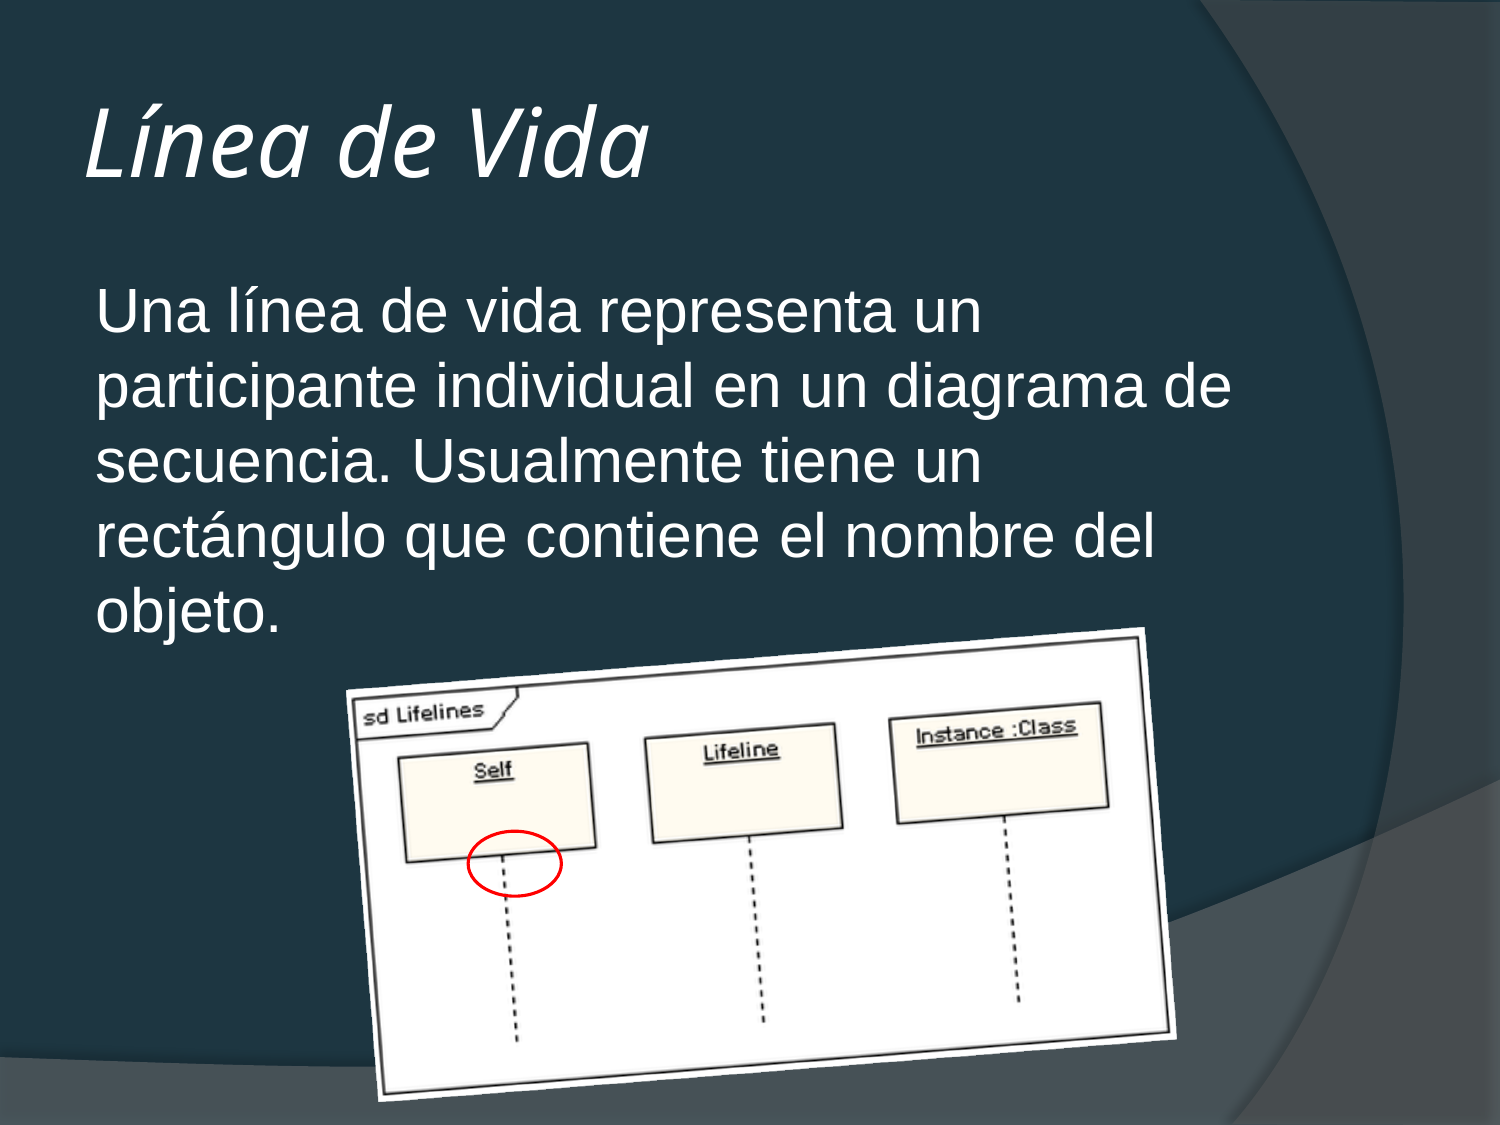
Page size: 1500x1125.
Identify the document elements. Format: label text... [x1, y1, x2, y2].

picture [1170, 964, 1176, 1039]
picture [359, 656, 1162, 1071]
picture [378, 1079, 656, 1101]
list Una línea de vida representa un participante individual en un diagrama de secuencia. Usualmente tiene un rectángulo que contiene el nombre del objeto. [75, 262, 1300, 1005]
title Línea de Vida [75, 45, 1300, 233]
picture [347, 690, 352, 752]
picture [884, 628, 1146, 649]
